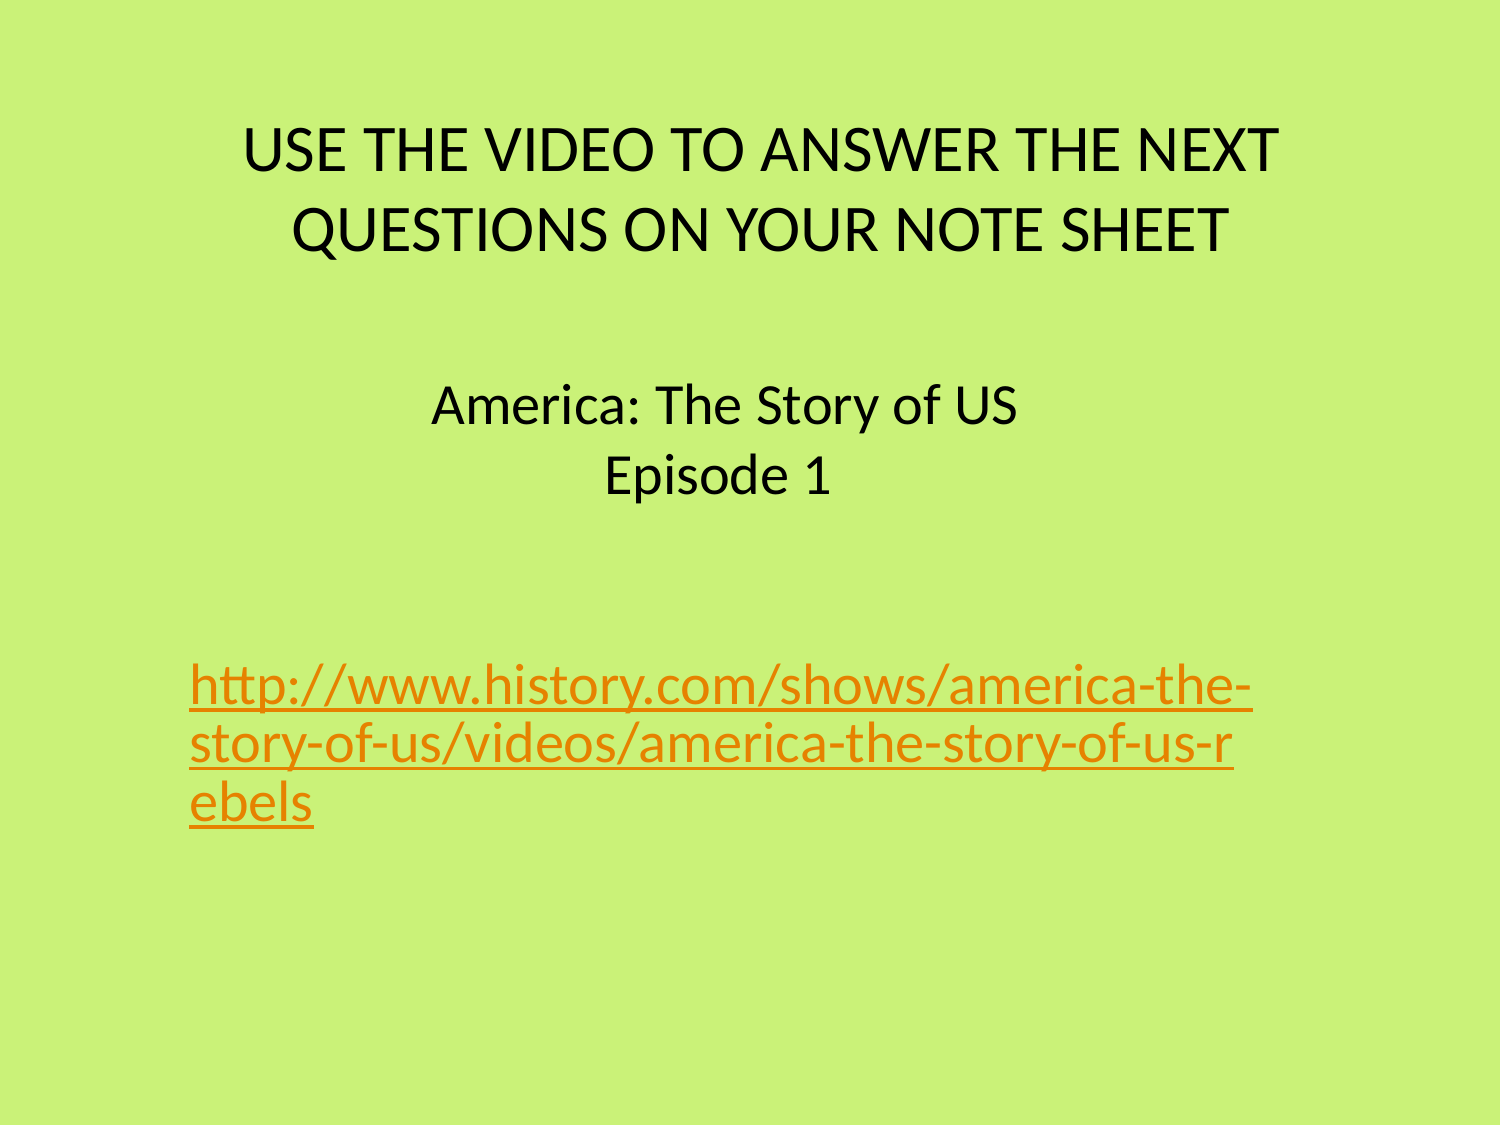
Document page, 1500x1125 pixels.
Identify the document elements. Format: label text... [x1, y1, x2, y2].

text_box America: The Story of US Episode 1 http://www.history.com/shows/america-the-story-of-us/videos/america-the-story-of-us-rebels [174, 289, 1276, 769]
text_box USE THE VIDEO TO ANSWER THE NEXT QUESTIONS ON YOUR NOTE SHEET [72, 97, 1450, 273]
